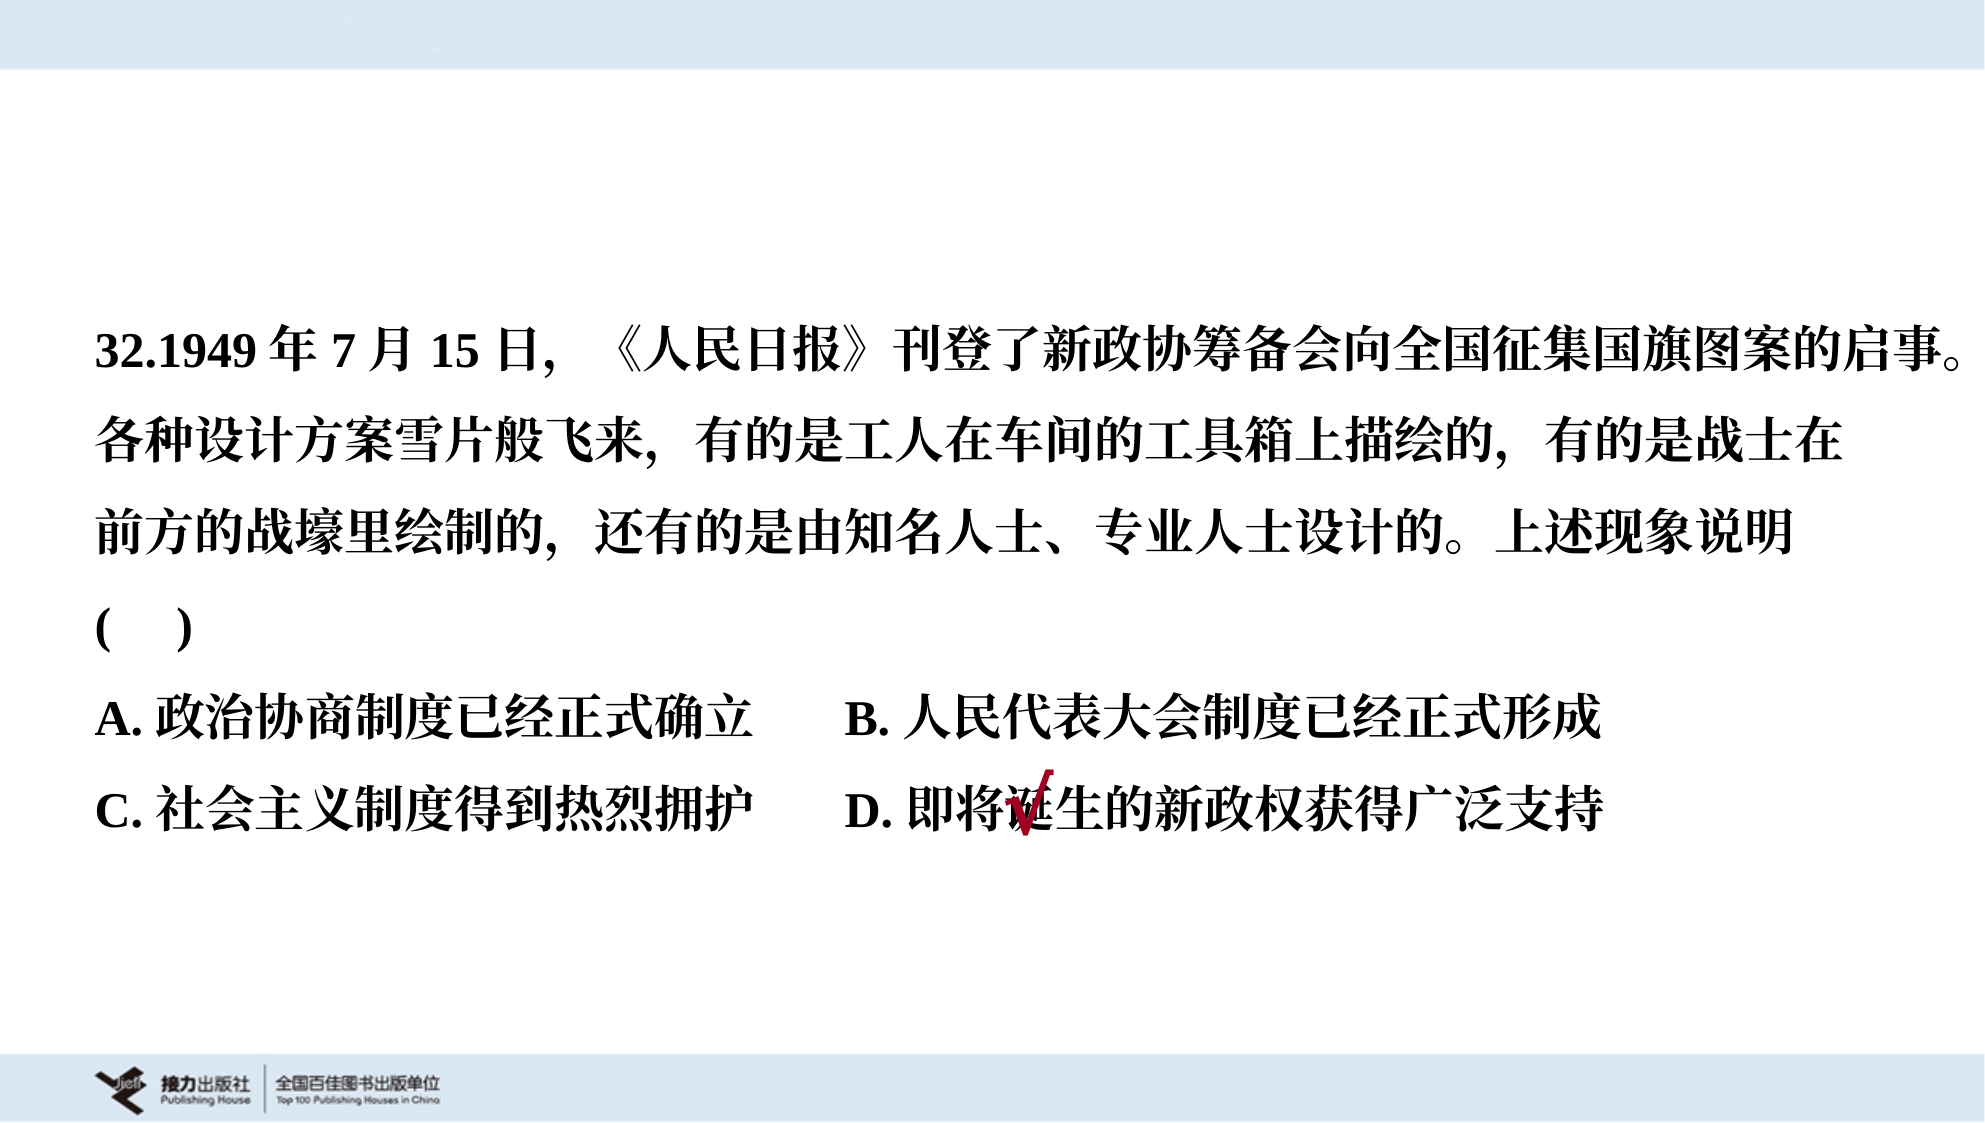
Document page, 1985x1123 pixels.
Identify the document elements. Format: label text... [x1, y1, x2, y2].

text_box A.政治协商制度已经正式确立 B.人民代表大会制度已经正式形成 C.社会主义制度得到热烈拥护 D.即将诞生的新政权获得广泛支持 [94, 654, 1892, 838]
text_box 32.1949年7月15日，《人民日报》刊登了新政协筹备会向全国征集国旗图案的启事。 各种设计方案雪片般飞来，有的是工人在车间的工具箱上描绘的，有的是战士在 前方的战壕里绘制的，还有的是由知名人士、专业人士设计的。上述现象说明 ( ) [94, 285, 1892, 652]
picture [0, 0, 1985, 1122]
text_box √ [1002, 757, 1055, 851]
